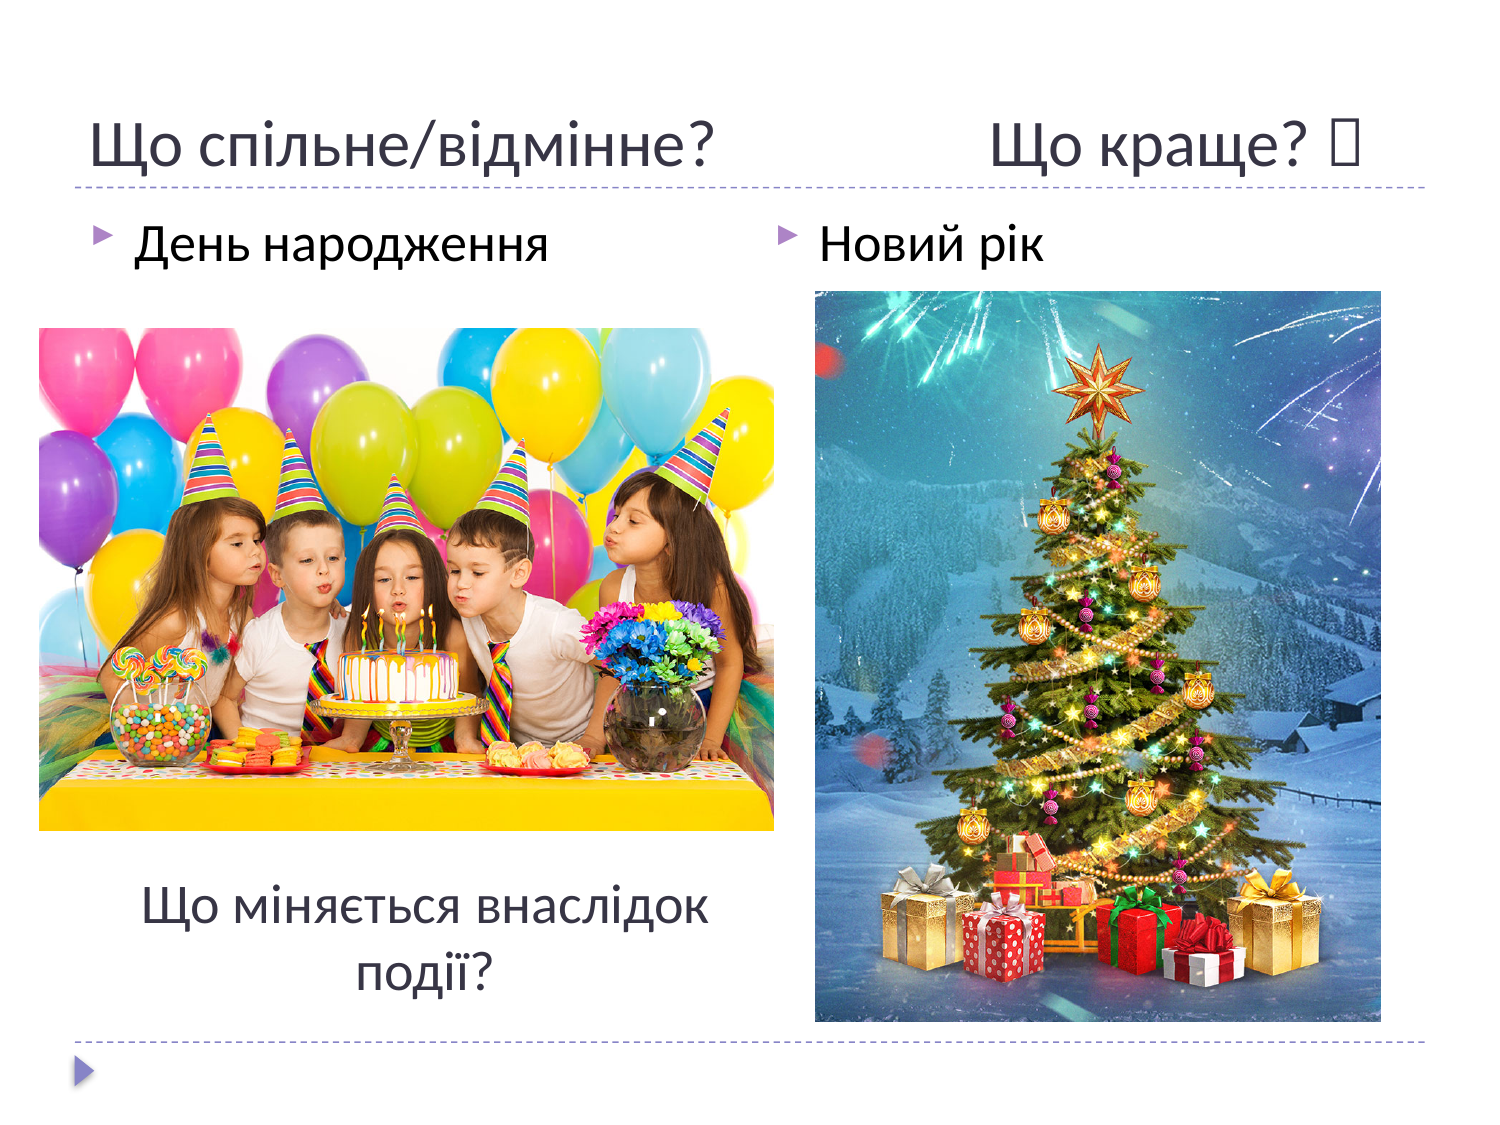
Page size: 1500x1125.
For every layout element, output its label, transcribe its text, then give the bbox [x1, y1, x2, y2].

title Що спільне/відмінне? Що краще?  [75, 37, 1425, 188]
picture [38, 328, 775, 831]
text_box Що міняється внаслідок події? [119, 859, 732, 1010]
list Новий рік [759, 199, 1423, 1010]
picture [815, 291, 1382, 1022]
list День народження [75, 200, 738, 328]
list День народження [75, 843, 738, 1010]
